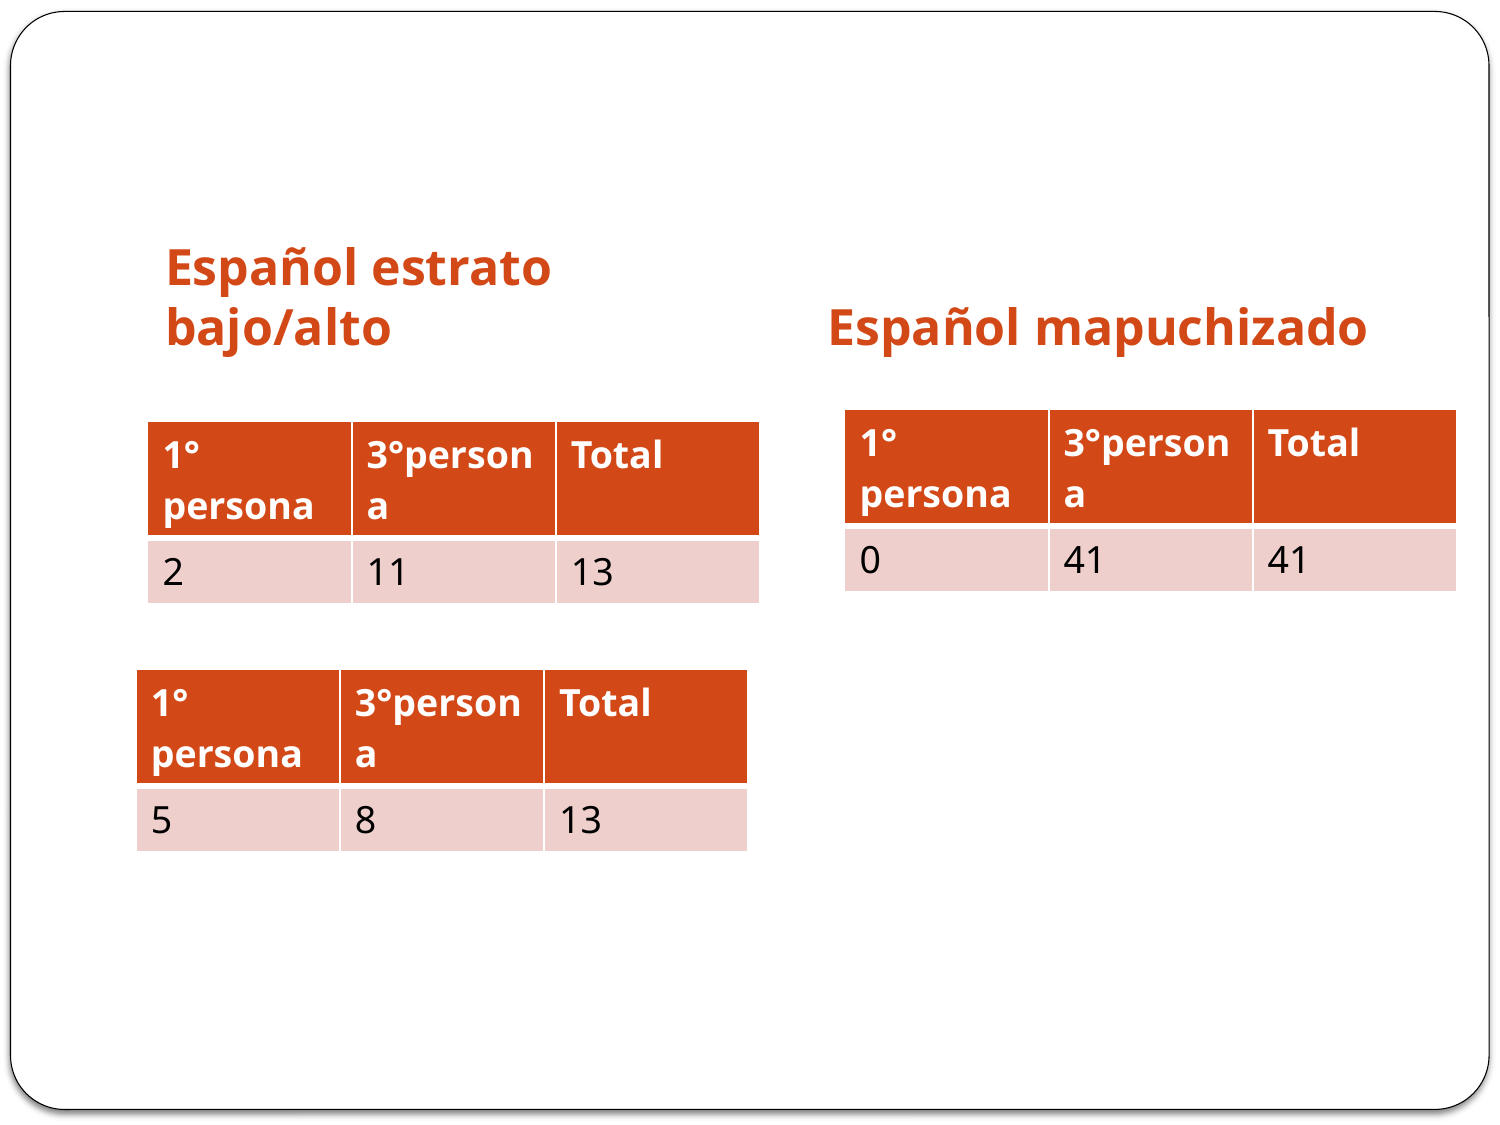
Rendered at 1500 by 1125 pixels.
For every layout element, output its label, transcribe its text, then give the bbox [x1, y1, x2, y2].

table_header Total [545, 670, 747, 783]
table_header 3°persona [341, 670, 543, 783]
table_cell 0 [845, 529, 1048, 591]
table_cell 41 [1254, 529, 1456, 591]
table_header 1° persona [137, 670, 339, 783]
table_header 1° persona [845, 410, 1048, 523]
table_cell 2 [148, 541, 351, 603]
list Español estrato bajo/alto [149, 236, 763, 364]
table_header 1° persona [148, 422, 351, 535]
table_cell 11 [353, 541, 555, 603]
table_header 3°persona [353, 422, 555, 535]
table_cell 13 [545, 789, 747, 851]
table_cell 8 [341, 789, 543, 851]
table_header Total [1254, 410, 1456, 523]
table_header 3°persona [1050, 410, 1252, 523]
list Español mapuchizado [811, 236, 1426, 364]
list [150, 368, 763, 1007]
table_cell 5 [137, 789, 339, 851]
table_header Total [557, 422, 759, 535]
table_cell 41 [1050, 529, 1252, 591]
table_cell 13 [557, 541, 759, 603]
